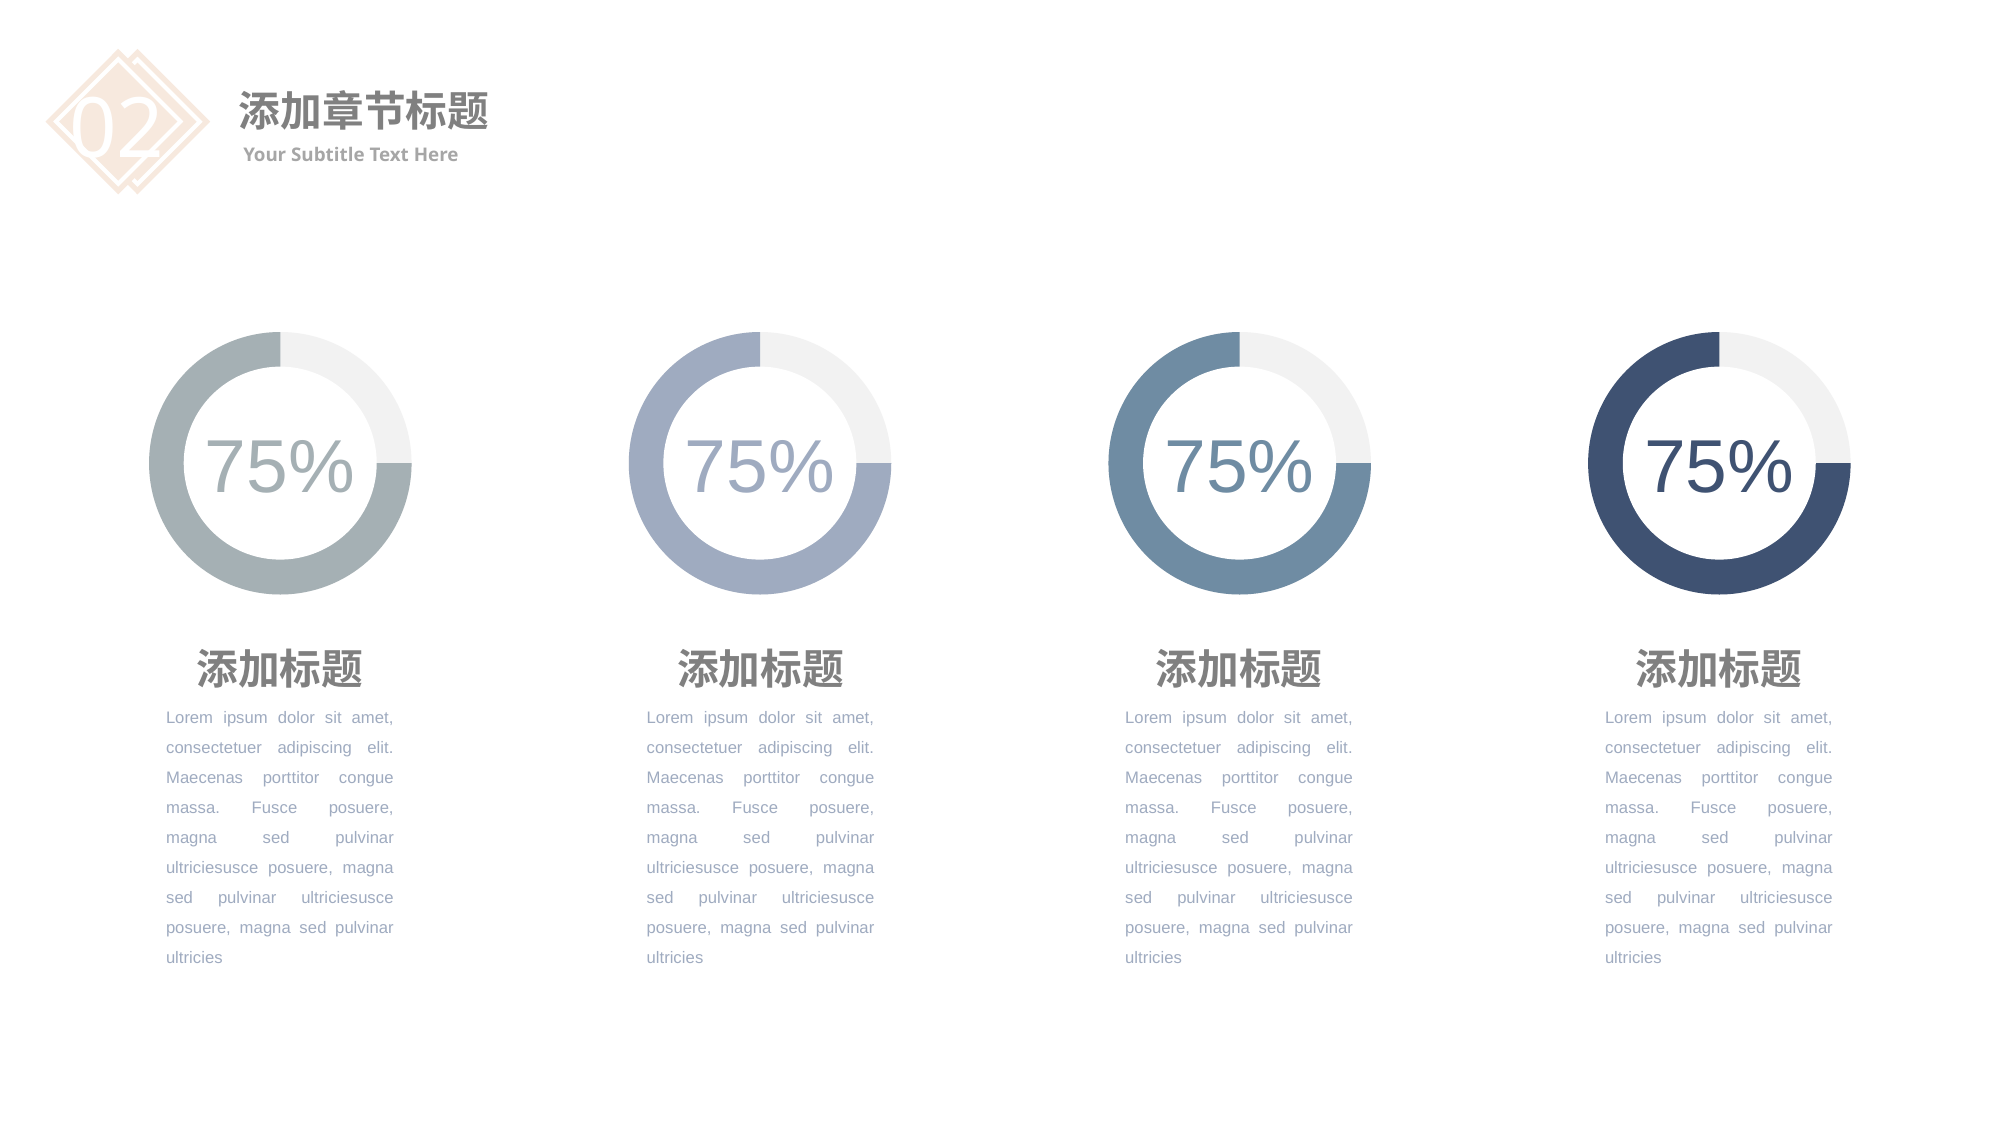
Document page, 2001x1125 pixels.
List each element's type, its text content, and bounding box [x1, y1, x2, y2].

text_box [628, 331, 892, 595]
text_box 添加章节标题 [212, 77, 516, 143]
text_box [1566, 635, 1871, 979]
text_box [127, 635, 432, 979]
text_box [1588, 331, 1851, 595]
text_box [1087, 635, 1392, 979]
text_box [149, 331, 412, 595]
text_box Your Subtitle Text Here [228, 140, 499, 169]
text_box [1108, 331, 1371, 595]
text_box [49, 52, 207, 191]
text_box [608, 635, 913, 979]
